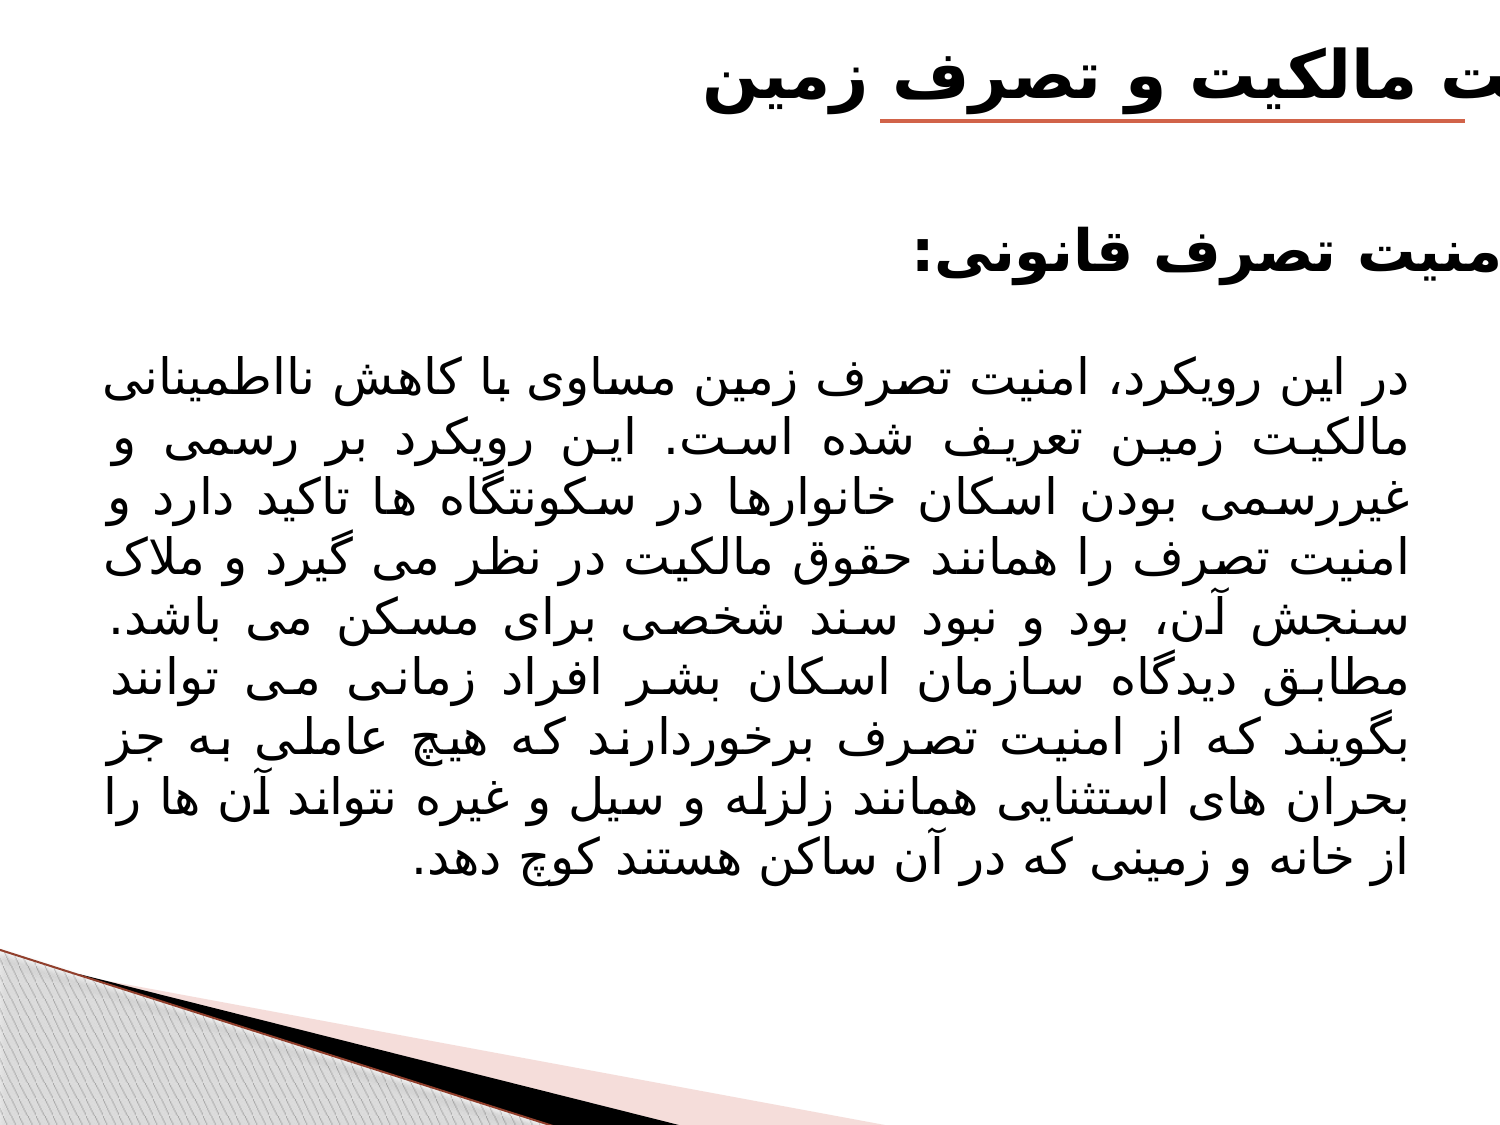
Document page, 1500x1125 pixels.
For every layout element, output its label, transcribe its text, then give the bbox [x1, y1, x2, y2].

text_box امنیت مالکیت و تصرف زمین [687, 24, 1500, 120]
text_box امنیت تصرف قانونی: [896, 205, 1500, 291]
text_box در این رویکرد، امنیت تصرف زمین مساوی با کاهش نااطمینانی مالکیت زمین تعریف شده است. این رویکرد بر رسمی و غیررسمی بودن اسکان خانوارها در سکونتگاه ها تاکید دارد و امنیت تصرف را همانند حقوق مالکیت در نظر می گیرد و ملاک سنجش آن، بود و نبود سند شخصی برای مسکن می باشد. مطابق دیدگاه سازمان اسکان بشر افراد زمانی می توانند بگویند که از امنیت تصرف برخوردارند که هیچ عاملی به جز بحران های استثنایی همانند زلزله و سیل و غیره نتواند آن ها را از خانه و زمینی که در آن ساکن هستند کوچ دهد. [87, 337, 1425, 893]
